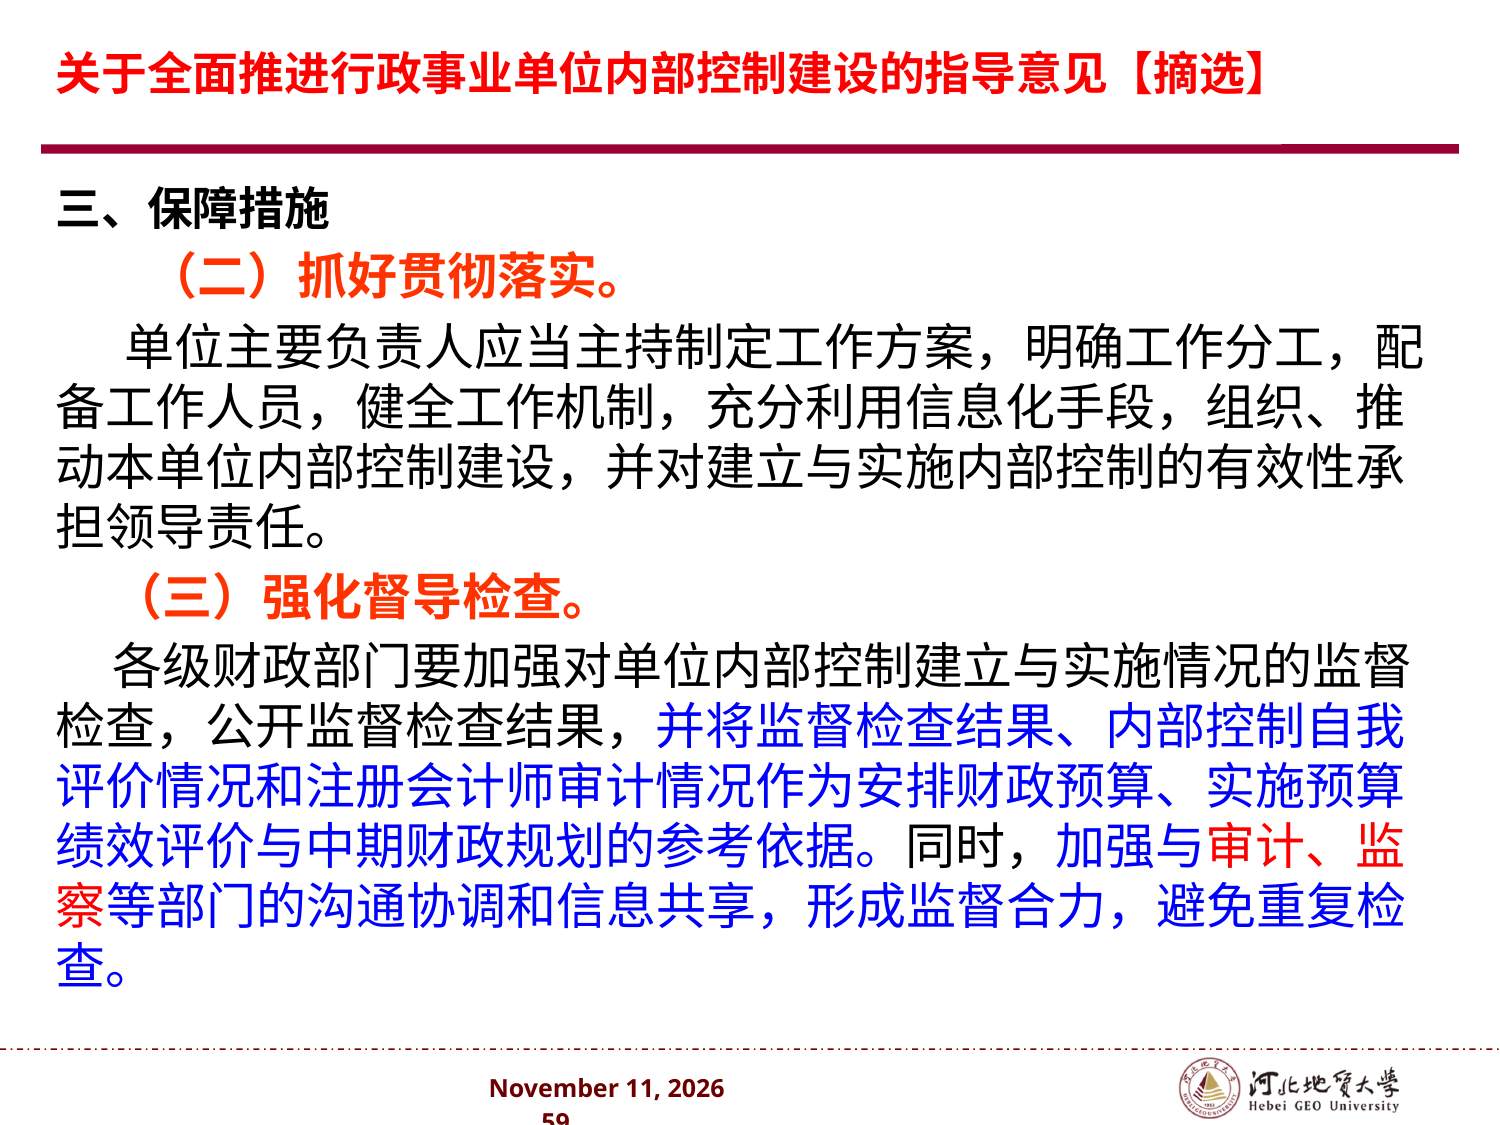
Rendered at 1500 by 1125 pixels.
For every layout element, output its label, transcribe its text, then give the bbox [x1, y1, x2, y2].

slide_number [473, 1064, 990, 1109]
title 关于全面推进行政事业单位内部控制建设的指导意见【摘选】 [40, 18, 1460, 126]
list 三、保障措施 （二）抓好贯彻落实。 单位主要负责人应当主持制定工作方案，明确工作分工，配备工作人员，健全工作机制，充分利用信息化手段，组织、推动本单位内部控制建设，并对建立与实施内部控制的有效性承担领导责任。 （三）强化督导检查。 各级财政部门要加强对单位内部控制建立与实施情况的监督检查，公开监督检查结果，并将监督检查结果、内部控制自我评价情况和注册会计师审计情况作为安排财政预算、实施预算绩效评价与中期财政规划的参考依据。同时，加强与审计、监察等部门的沟通协调和信息共享，形成监督合力，避免重复检查。 [40, 172, 1460, 1036]
picture [1159, 1049, 1420, 1125]
